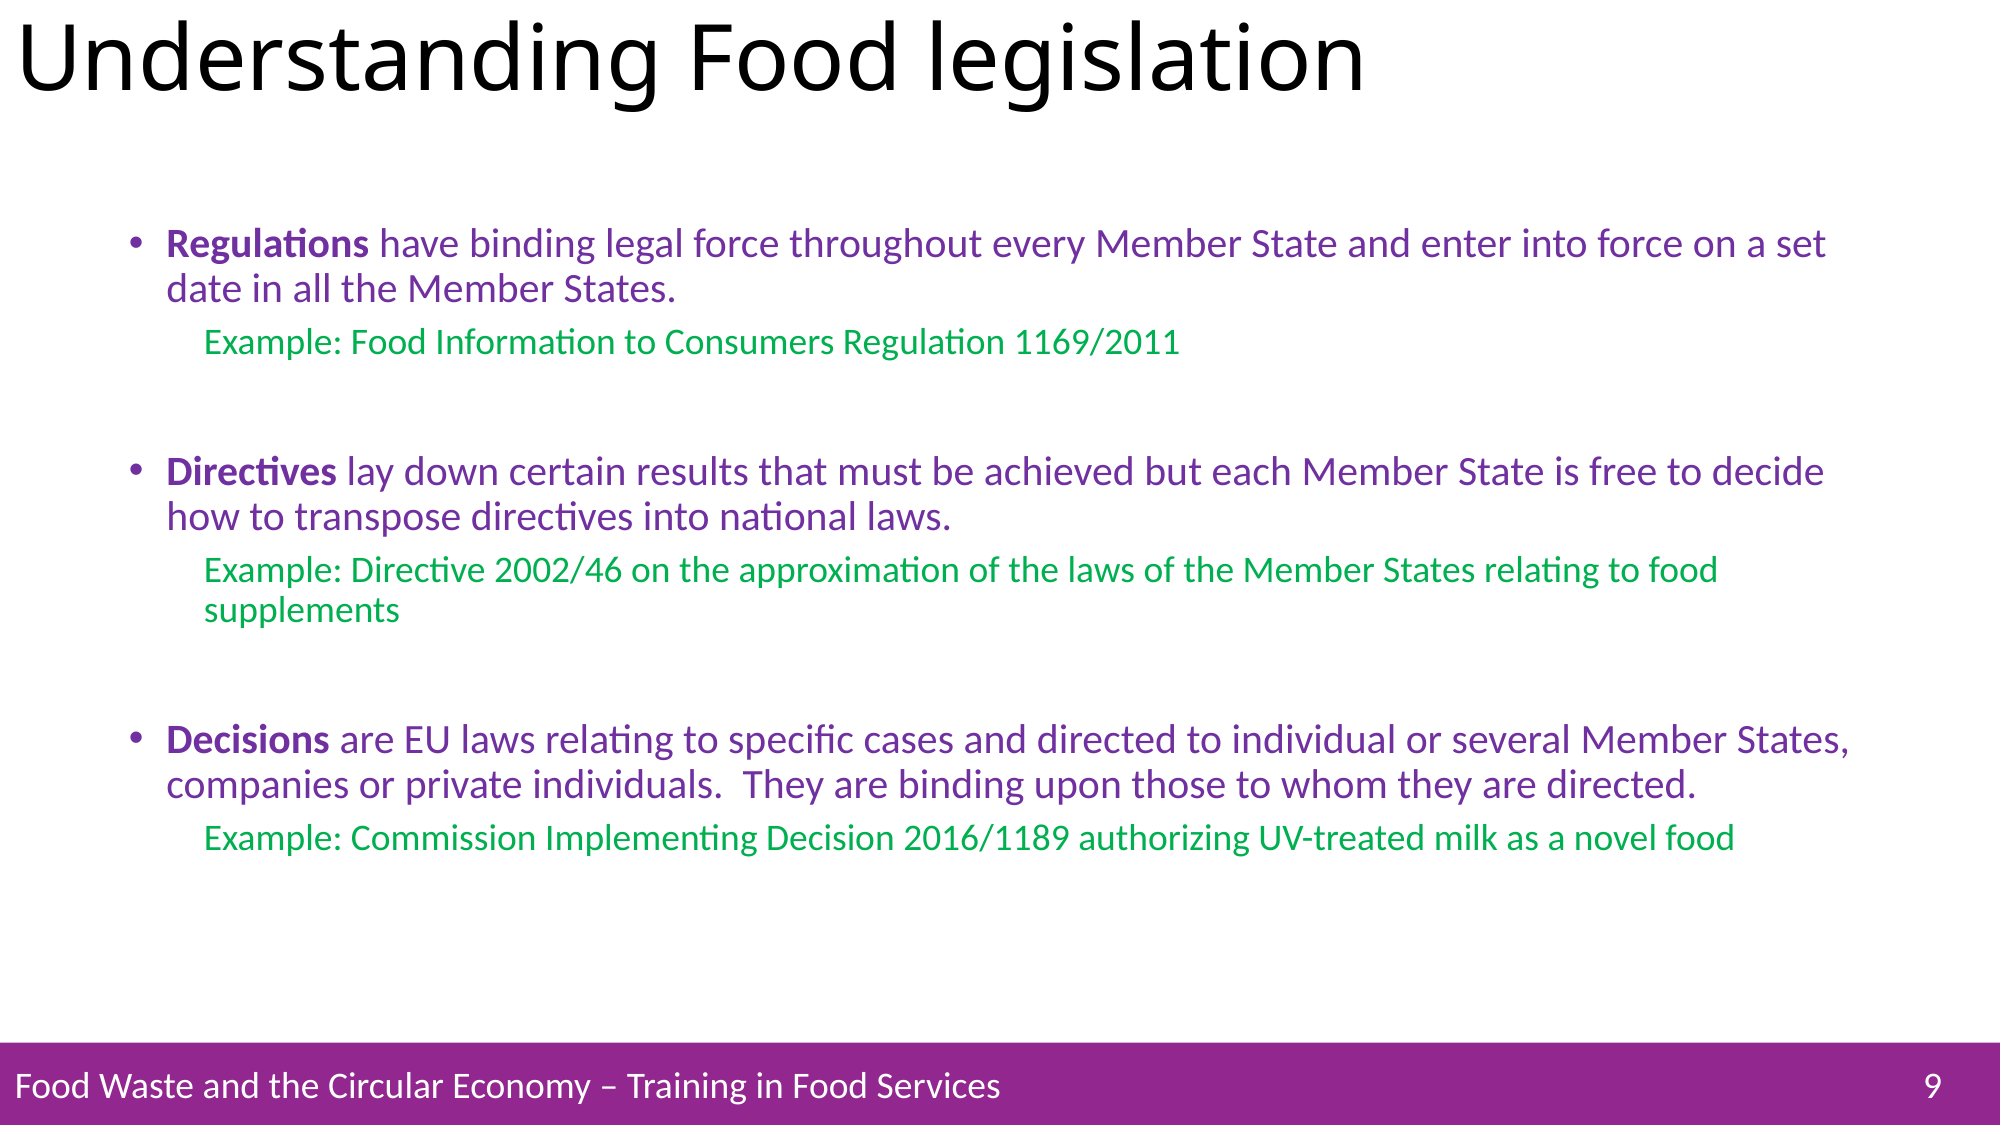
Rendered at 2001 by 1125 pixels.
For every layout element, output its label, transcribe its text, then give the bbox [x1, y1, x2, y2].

list Regulations have binding legal force throughout every Member State and enter into force on a set date in all the Member States. Example: Food Information to Consumers Regulation 1169/2011 Directives lay down certain results that must be achieved but each Member State is free to decide how to transpose directives into national laws. Example: Directive 2002/46 on the approximation of the laws of the Member States relating to food supplements Decisions are EU laws relating to specific cases and directed to individual or several Member States, companies or private individuals. They are binding upon those to whom they are directed. Example: Commission Implementing Decision 2016/1189 authorizing UV-treated milk as a novel food [114, 143, 1880, 994]
title Understanding Food legislation [0, 0, 1725, 123]
